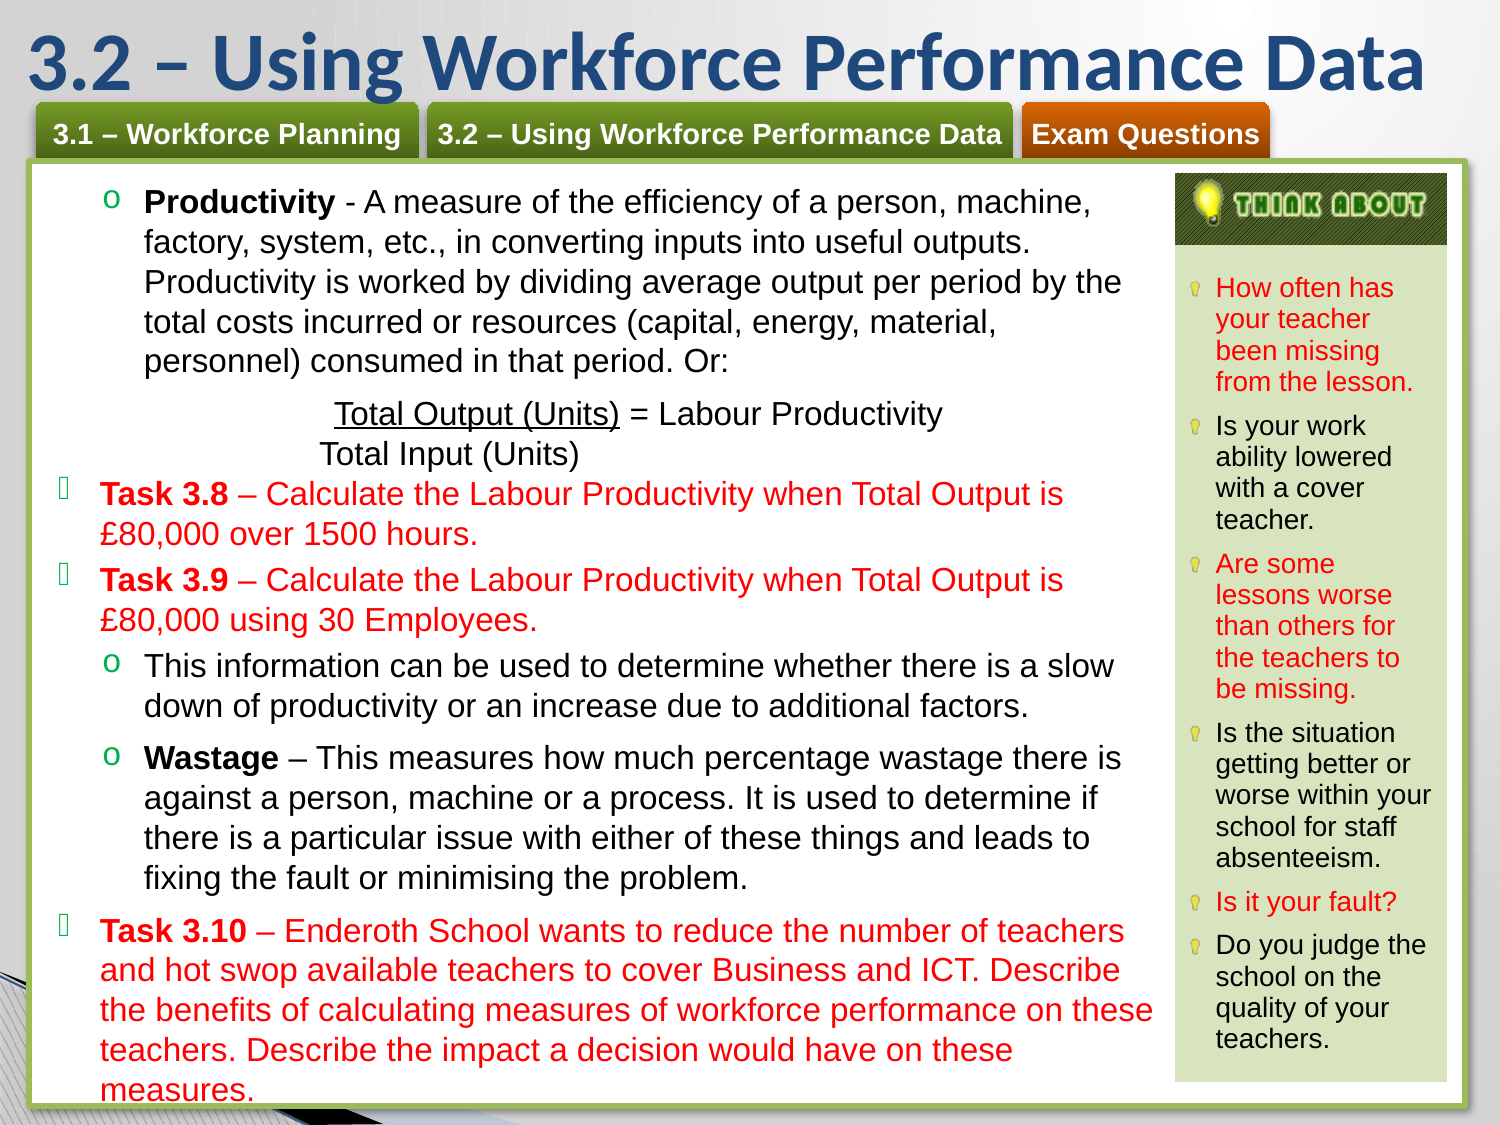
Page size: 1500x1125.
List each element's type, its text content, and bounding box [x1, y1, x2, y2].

table_header [1175, 173, 1447, 245]
title 3.2 – Using Workforce Performance Data [11, 11, 1465, 102]
picture [1186, 278, 1203, 298]
picture [1186, 935, 1203, 956]
table_cell How often has your teacher been missing from the lesson. Is your work ability lowered with a cover teacher. Are some lessons worse than others for the teachers to be missing. Is the situation getting better or worse within your school for staff absenteeism. Is it your fault? Do you judge the school on the quality of your teachers. [1175, 245, 1447, 1082]
picture [1191, 176, 1430, 232]
picture [285, 1116, 303, 1125]
picture [1186, 891, 1203, 912]
picture [1186, 553, 1203, 574]
picture [1186, 722, 1203, 743]
text_box Productivity - A measure of the efficiency of a person, machine, factory, system, etc., in converting inputs into useful outputs. Productivity is worked by dividing average output per period by the total costs incurred or resources (capital, energy, material, personnel) consumed in that period. Or: Total Output (Units) = Labour Productivity Total Input (Units) Task 3.8 – Calculate the Labour Productivity when Total Output is £80,000 over 1500 hours. Task 3.9 – Calculate the Labour Productivity when Total Output is £80,000 using 30 Employees. This information can be used to determine whether there is a slow down of productivity or an increase due to additional factors. Wastage – This measures how much percentage wastage there is against a person, machine or a process. It is used to determine if there is a particular issue with either of these things and leads to fixing the fault or minimising the problem. Task 3.10 – Enderoth School wants to reduce the number of teachers and hot swop available teachers to cover Business and ICT. Describe the benefits of calculating measures of workforce performance on these teachers. Describe the impact a decision would have on these measures. [41, 172, 1175, 1116]
picture [1186, 415, 1203, 436]
